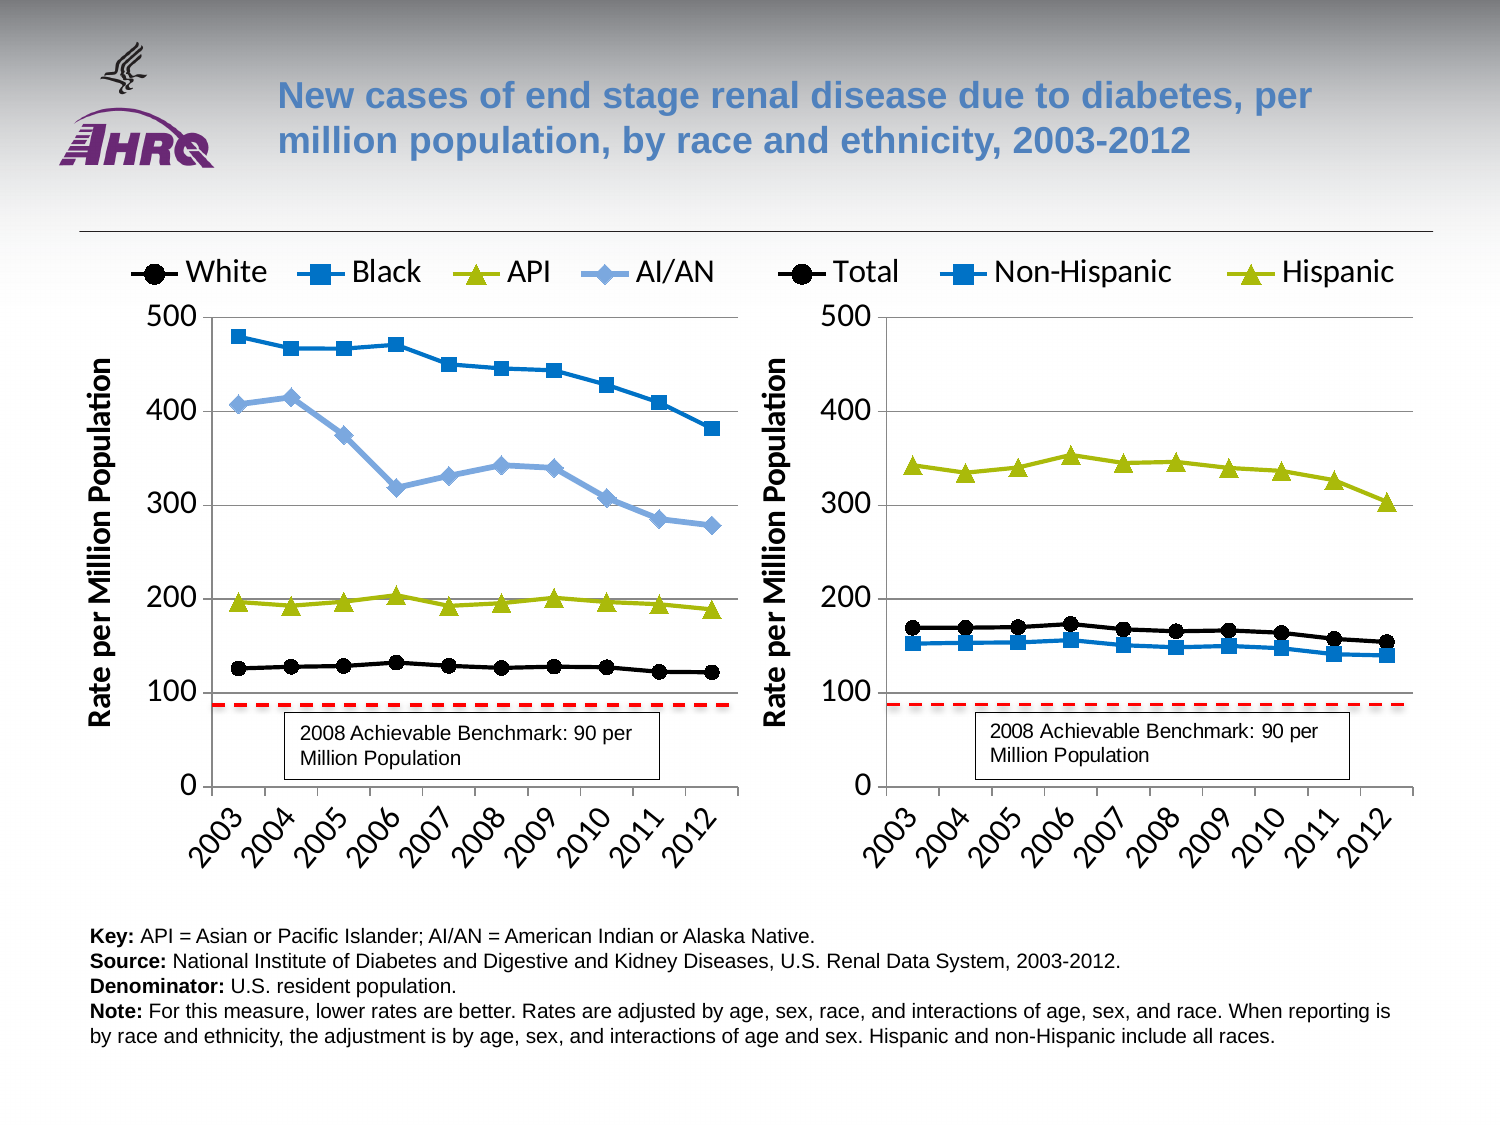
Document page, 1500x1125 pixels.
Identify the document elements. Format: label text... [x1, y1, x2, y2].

text_box Key: API = Asian or Pacific Islander; AI/AN = American Indian or Alaska Native. Source: National Institute of Diabetes and Digestive and Kidney Diseases, U.S. Renal Data System, 2003-2012. Denominator: U.S. resident population. Note: For this measure, lower rates are better. Rates are adjusted by age, sex, race, and interactions of age, sex, and race. When reporting is by race and ethnicity, the adjustment is by age, sex, and interactions of age and sex. Hispanic and non-Hispanic include all races. [74, 915, 1425, 1055]
title New cases of end stage renal disease due to diabetes, per million population, by race and ethnicity, 2003-2012 [262, 45, 1425, 188]
picture [0, 0, 1500, 1125]
chart [74, 239, 1426, 901]
